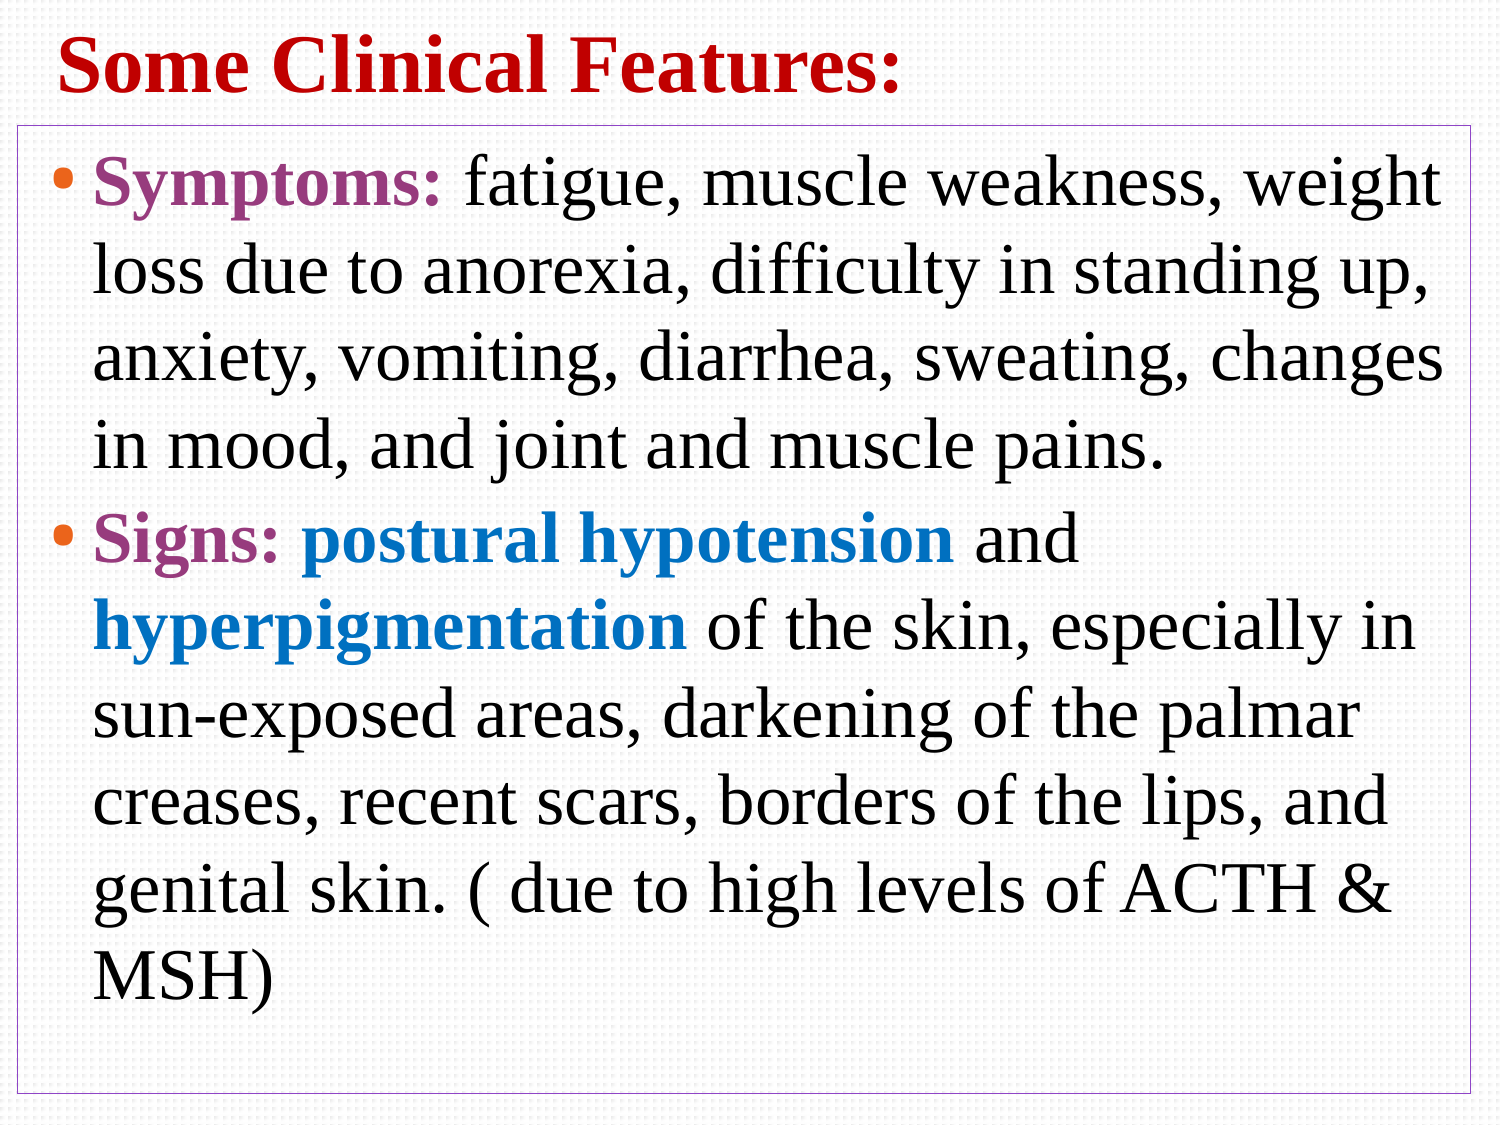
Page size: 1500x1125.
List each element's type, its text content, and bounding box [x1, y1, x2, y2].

title Some Clinical Features: [41, 0, 1392, 125]
list Symptoms: fatigue, muscle weakness, weight loss due to anorexia, difficulty in standing up, anxiety, vomiting, diarrhea, sweating, changes in mood, and joint and muscle pains. Signs: postural hypotension and hyperpigmentation of the skin, especially in sun-exposed areas, darkening of the palmar creases, recent scars, borders of the lips, and genital skin. ( due to high levels of ACTH & MSH) [17, 125, 1471, 1094]
